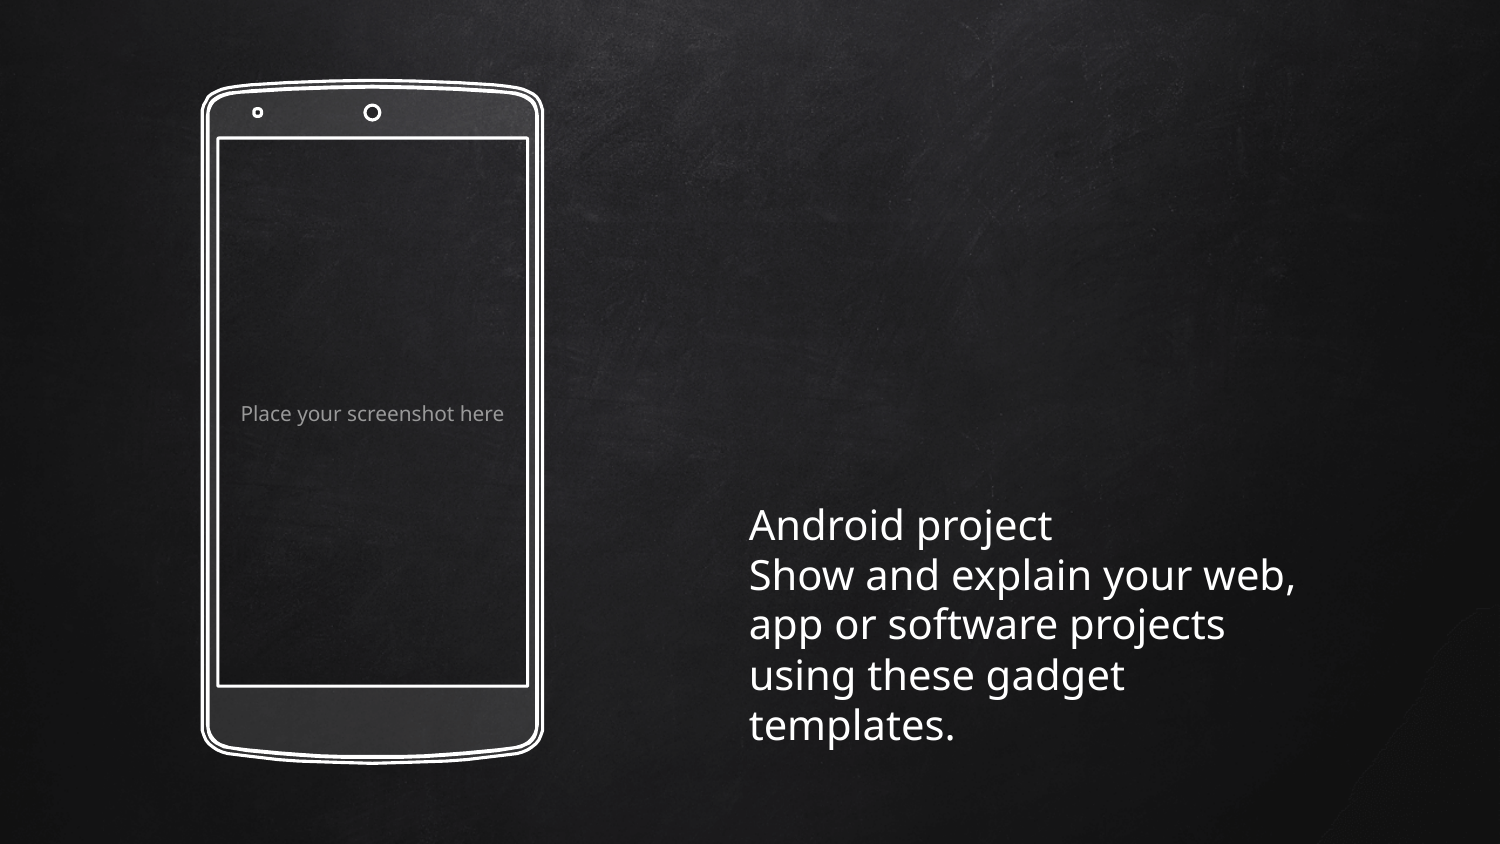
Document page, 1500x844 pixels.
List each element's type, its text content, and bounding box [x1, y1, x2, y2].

list Android project Show and explain your web, app or software projects using these gadget templates. [733, 420, 1354, 764]
picture [0, 0, 1500, 844]
text_box [202, 80, 543, 764]
text_box Place your screenshot here [217, 137, 528, 689]
